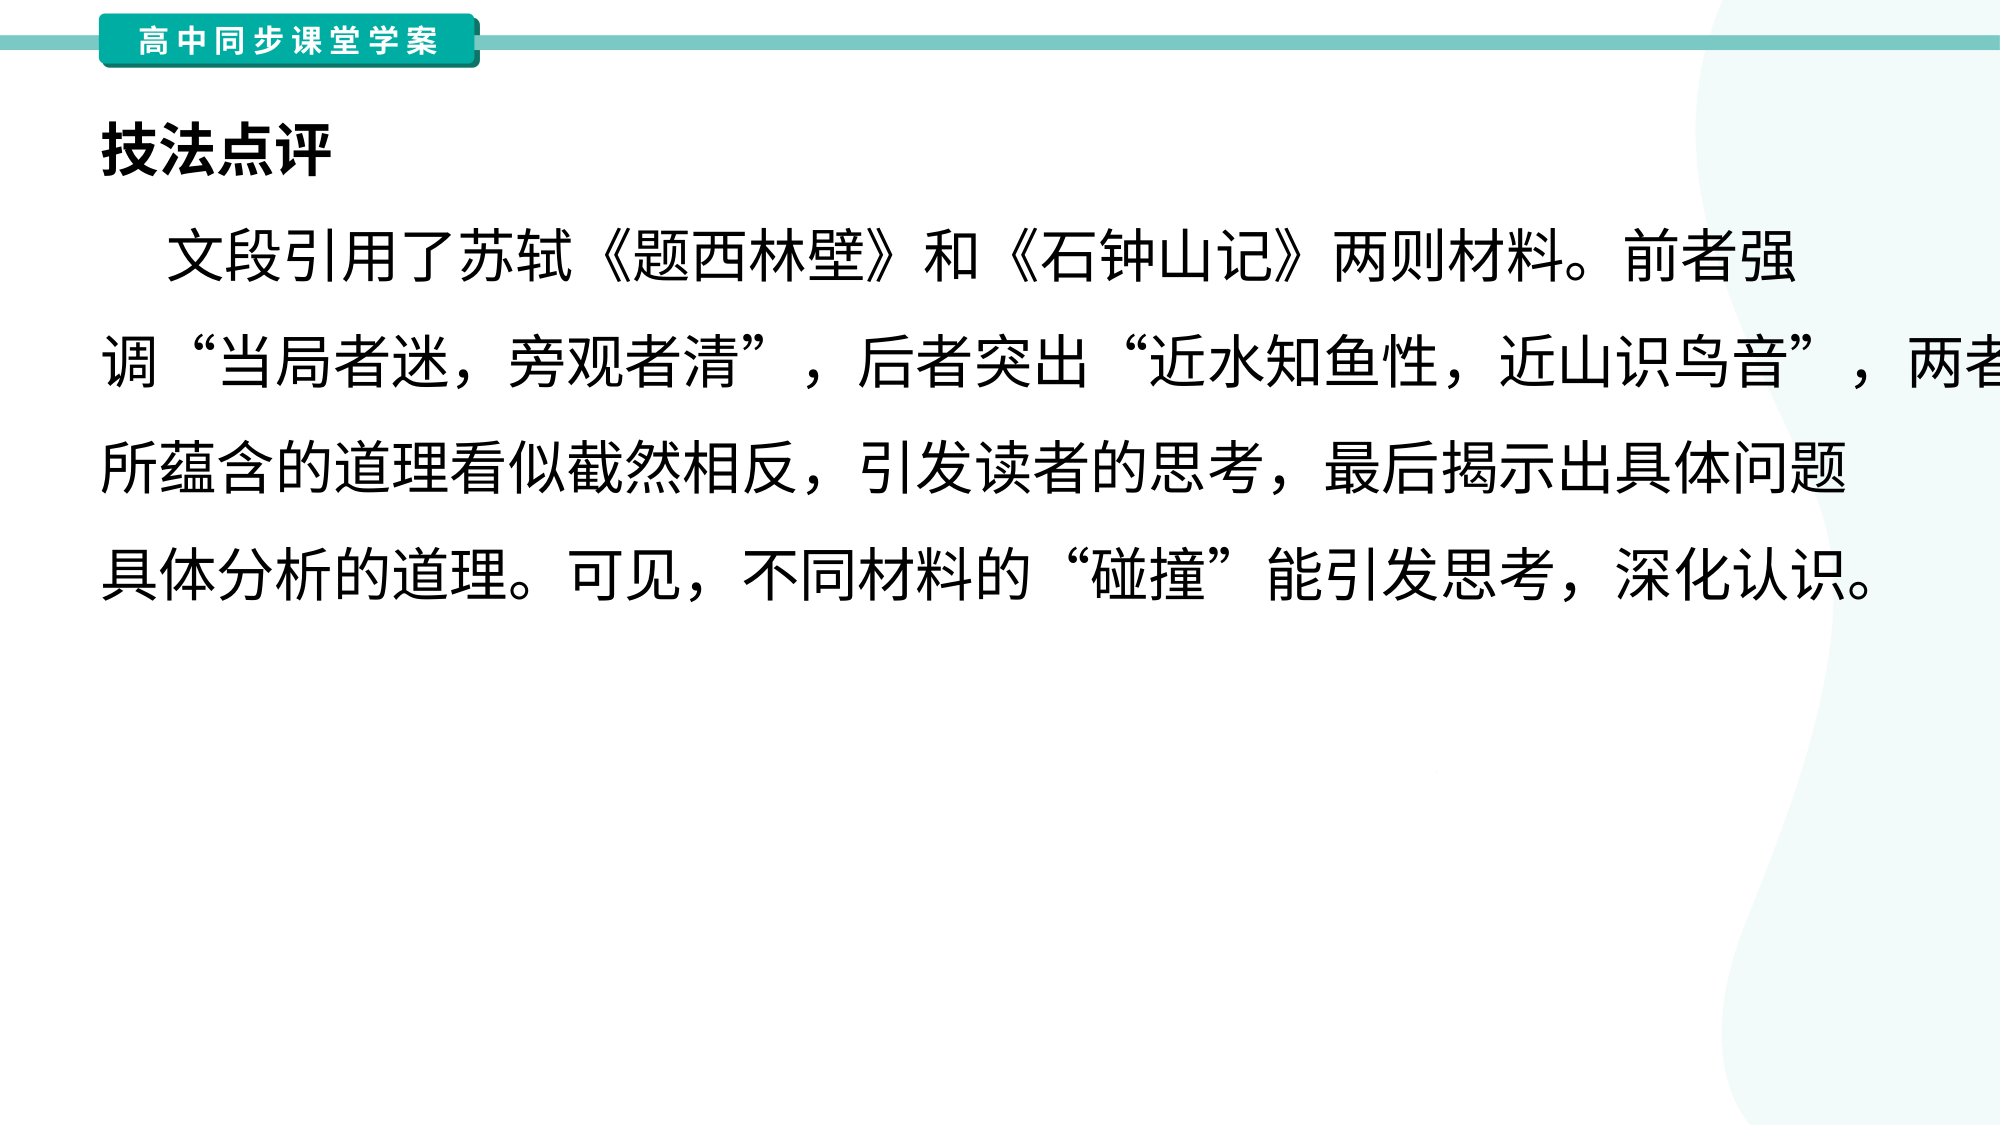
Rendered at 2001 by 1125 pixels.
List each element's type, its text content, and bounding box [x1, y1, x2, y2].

picture [0, 0, 2000, 1125]
text_box 技法点评 文段引用了苏轼《题西林壁》和《石钟山记》两则材料。前者强 调“当局者迷，旁观者清”，后者突出“近水知鱼性，近山识鸟音”，两者 所蕴含的道理看似截然相反，引发读者的思考，最后揭示出具体问题 具体分析的道理。可见，不同材料的“碰撞”能引发思考，深化认识。 [100, 76, 1899, 608]
